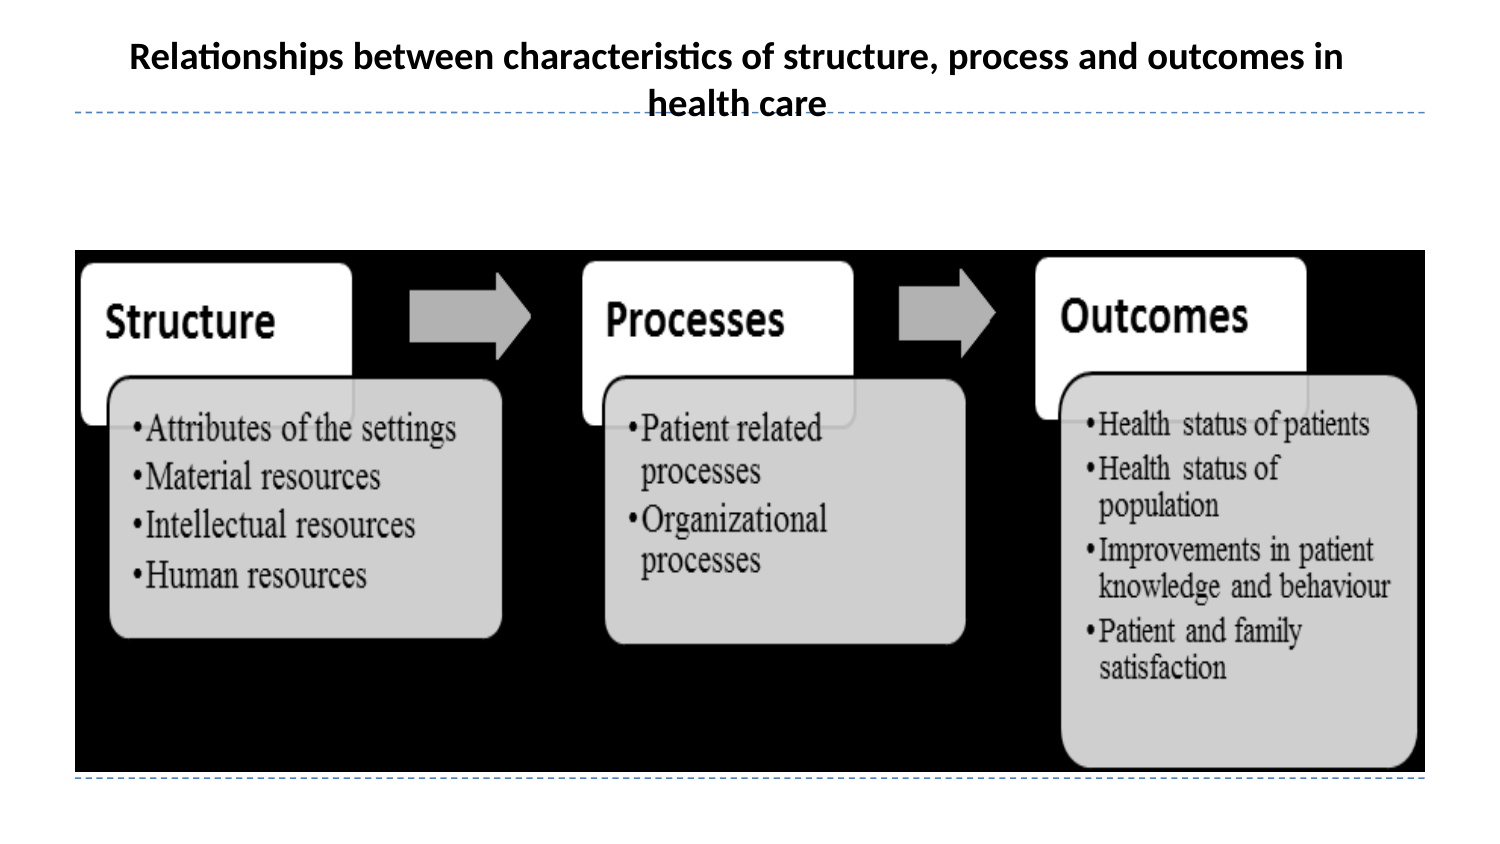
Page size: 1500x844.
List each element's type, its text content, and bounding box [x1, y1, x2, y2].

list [74, 249, 1426, 773]
title Relationships between characteristics of structure, process and outcomes in health care [62, 0, 1413, 132]
